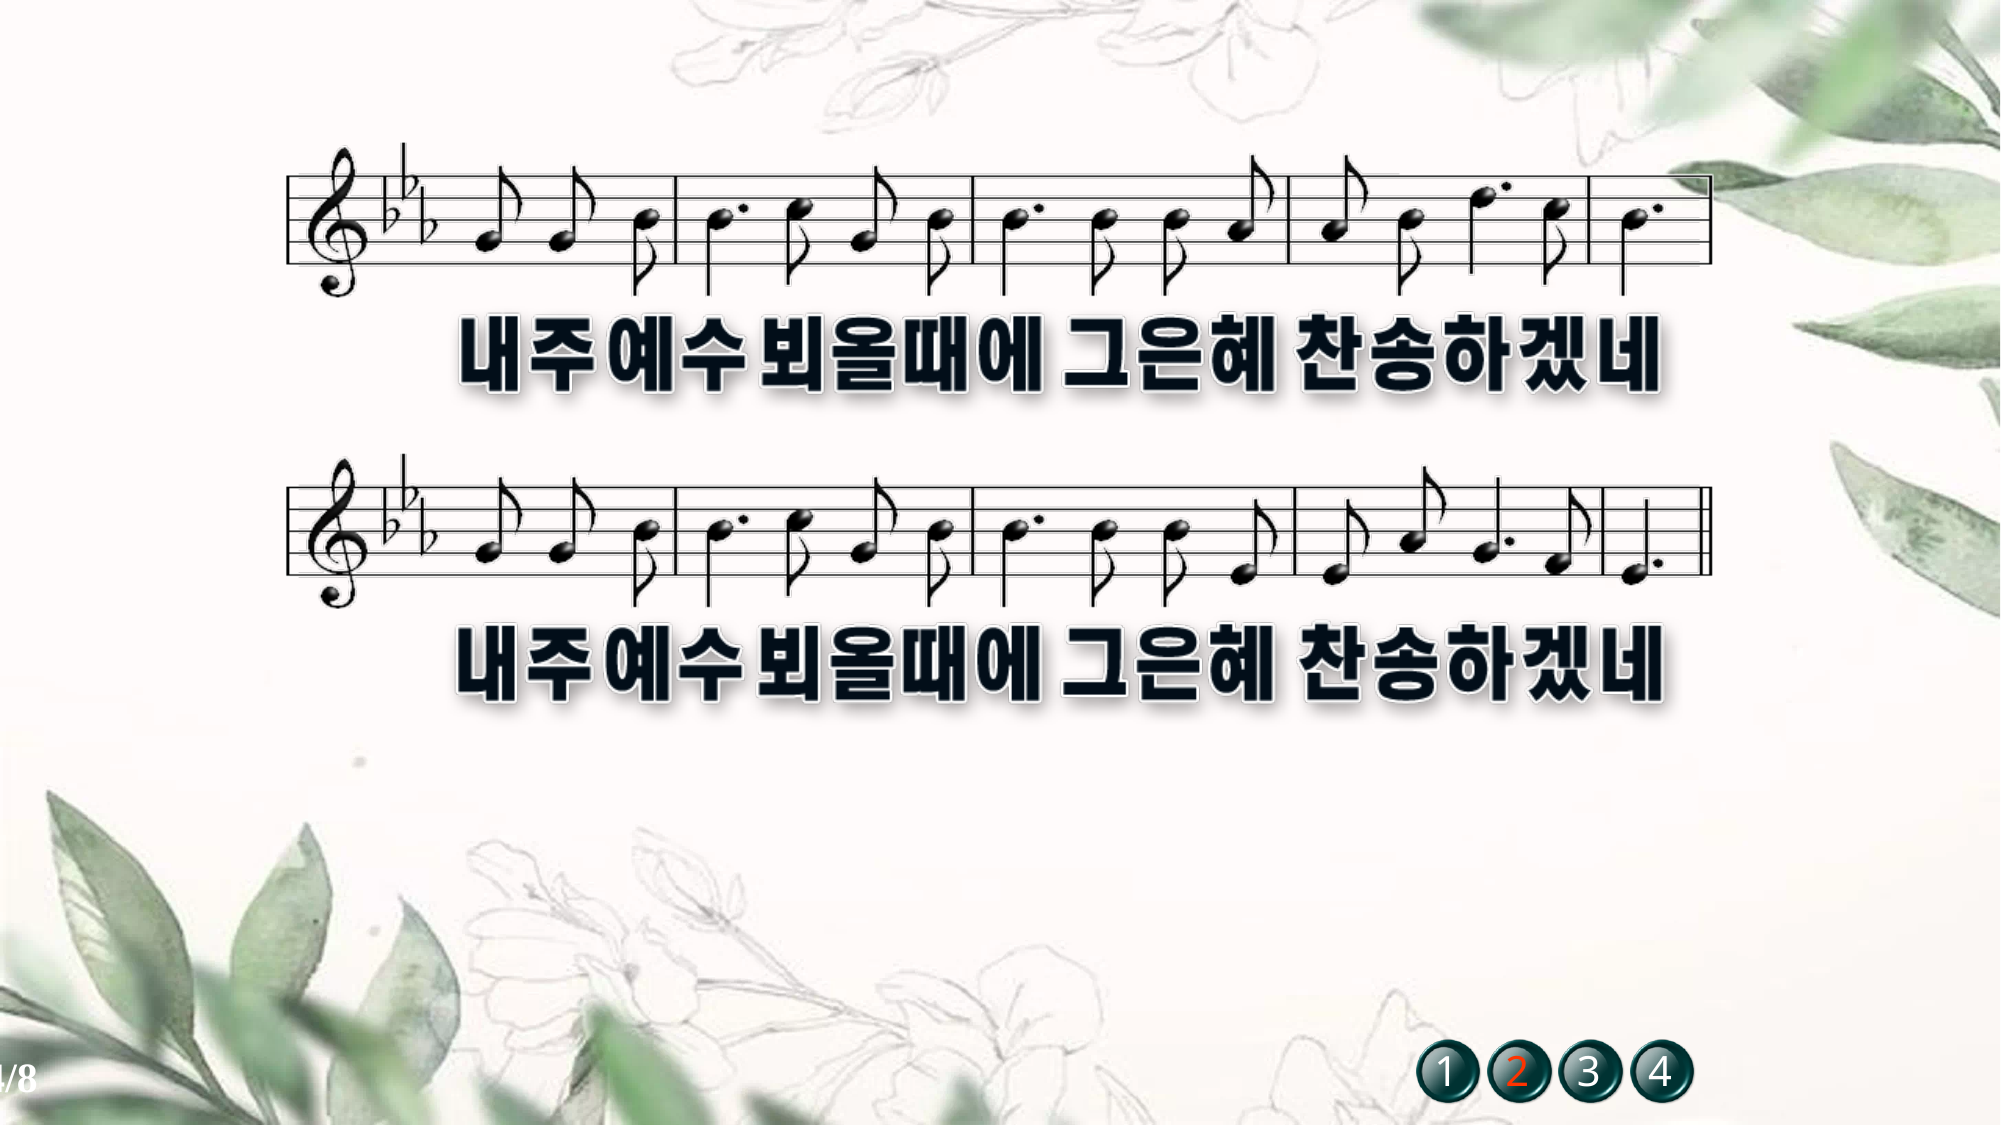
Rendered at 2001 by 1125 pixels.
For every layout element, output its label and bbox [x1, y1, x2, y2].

text_box [1555, 1035, 1626, 1106]
picture [0, 0, 2001, 1125]
text_box [1627, 1035, 1697, 1106]
text_box [1484, 1035, 1555, 1106]
text_box [1413, 1035, 1484, 1106]
